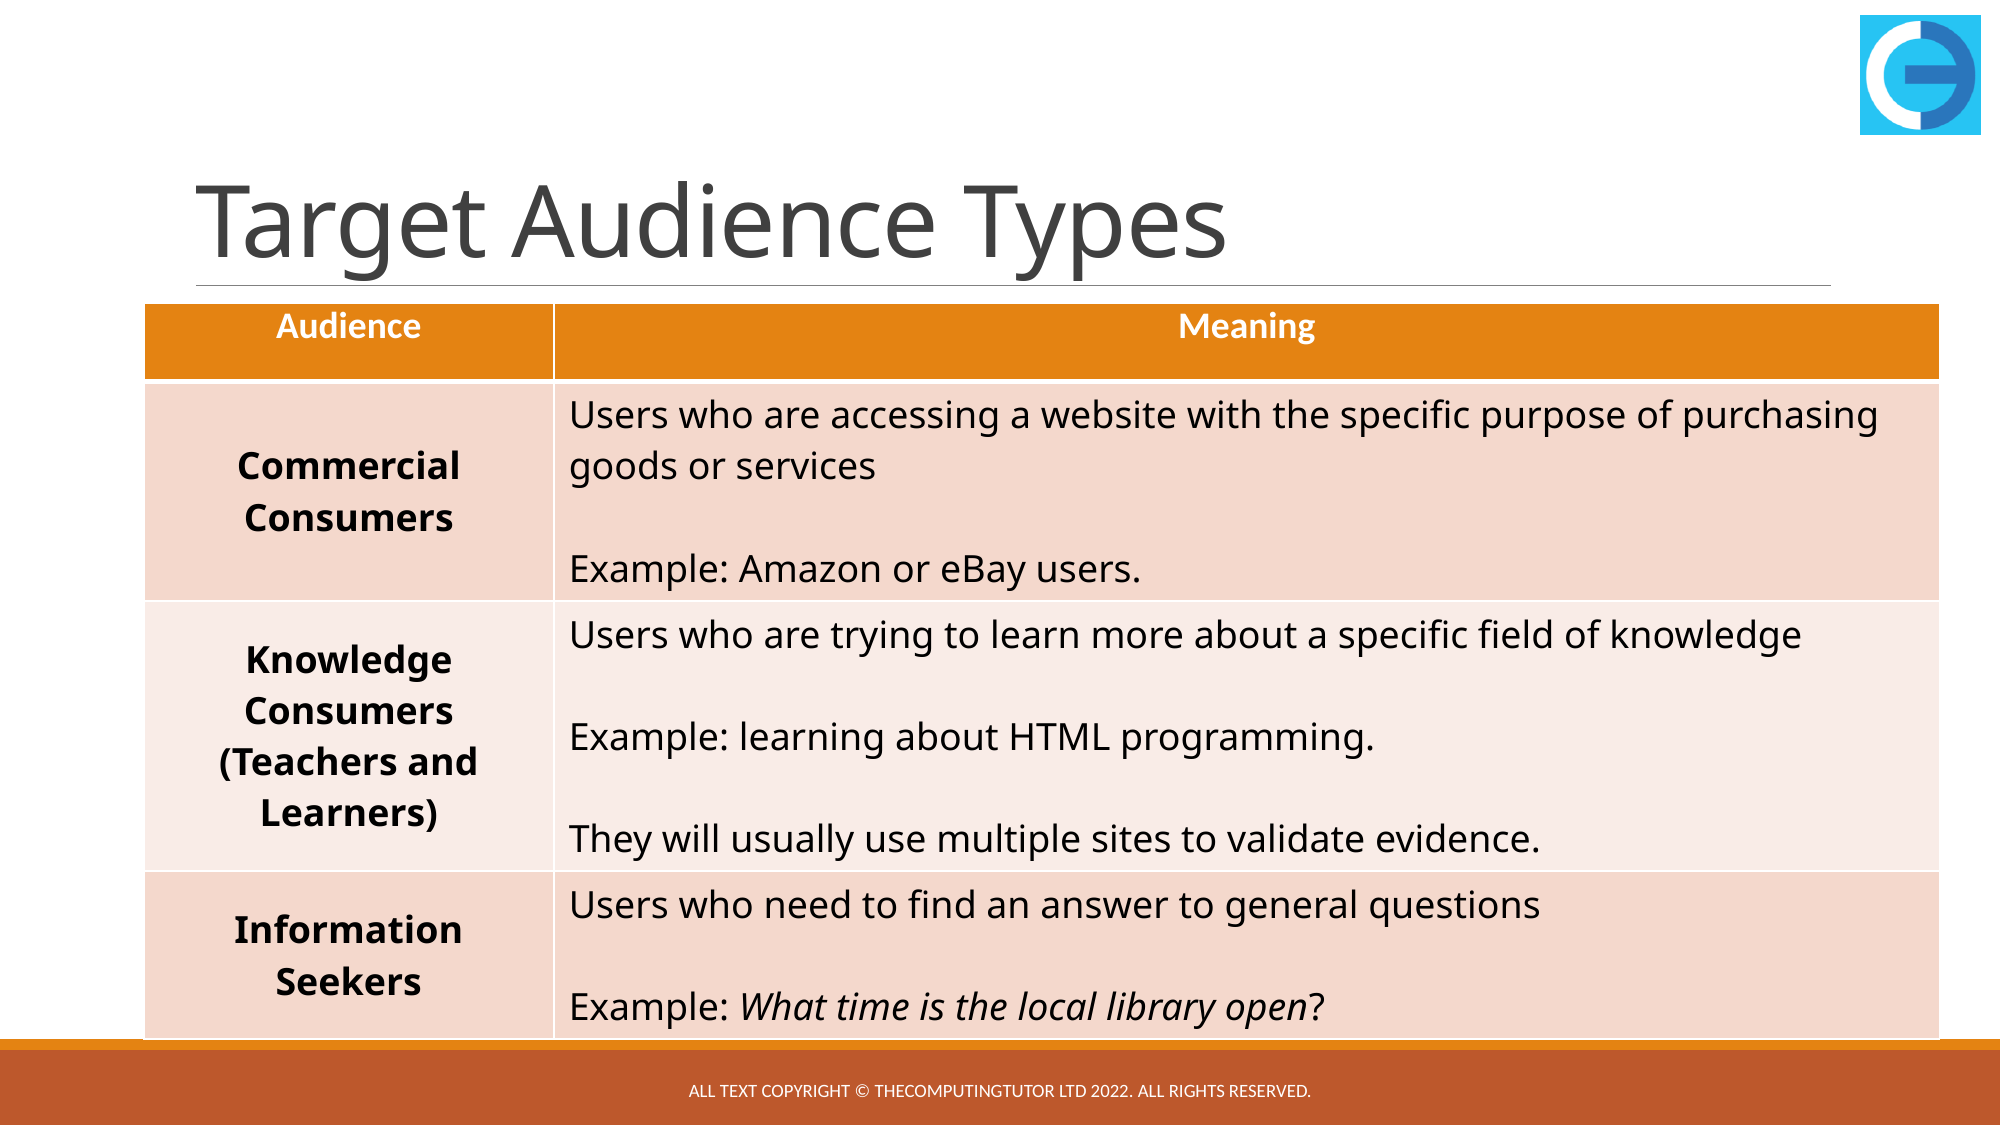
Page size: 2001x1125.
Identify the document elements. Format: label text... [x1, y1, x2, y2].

table_cell Commercial Consumers [145, 384, 553, 600]
table_cell Users who need to find an answer to general questions Example: What time is the local library open? [555, 872, 1939, 1038]
title Target Audience Types [180, 47, 1830, 285]
table_header Meaning [555, 304, 1939, 379]
picture [1860, 15, 1981, 135]
table_header Audience [145, 304, 553, 379]
table_cell Information Seekers [145, 872, 553, 1038]
footer All text copyright © TheComputingTutor Ltd 2022. All rights Reserved. [604, 1059, 1396, 1120]
table_cell Users who are accessing a website with the specific purpose of purchasing goods or services Example: Amazon or eBay users. [555, 384, 1939, 600]
table_cell Users who are trying to learn more about a specific field of knowledge Example: learning about HTML programming. They will usually use multiple sites to validate evidence. [555, 602, 1939, 870]
table_cell Knowledge Consumers (Teachers and Learners) [145, 602, 553, 870]
